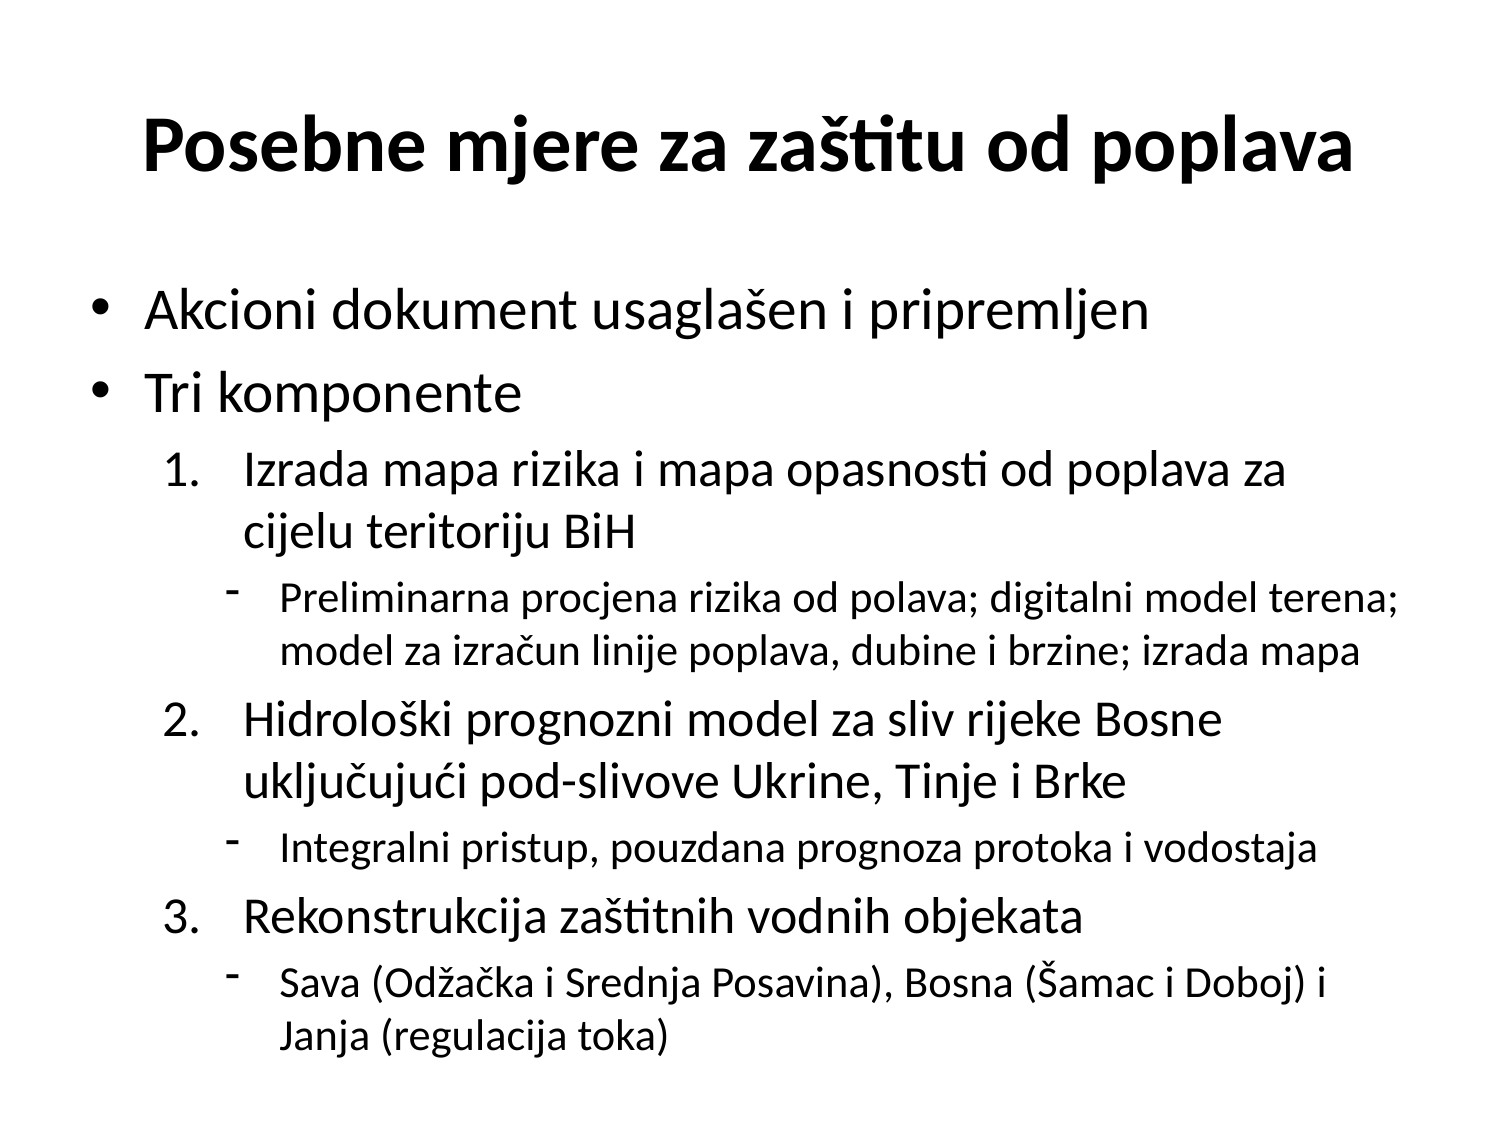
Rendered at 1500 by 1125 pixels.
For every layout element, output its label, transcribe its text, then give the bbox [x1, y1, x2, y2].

list Akcioni dokument usaglašen i pripremljen Tri komponente Izrada mapa rizika i mapa opasnosti od poplava za cijelu teritoriju BiH Preliminarna procjena rizika od polava; digitalni model terena; model za izračun linije poplava, dubine i brzine; izrada mapa Hidrološki prognozni model za sliv rijeke Bosne uključujući pod-slivove Ukrine, Tinje i Brke Integralni pristup, pouzdana prognoza protoka i vodostaja Rekonstrukcija zaštitnih vodnih objekata Sava (Odžačka i Srednja Posavina), Bosna (Šamac i Doboj) i Janja (regulacija toka) [75, 262, 1425, 1083]
title Posebne mjere za zaštitu od poplava [75, 45, 1425, 233]
